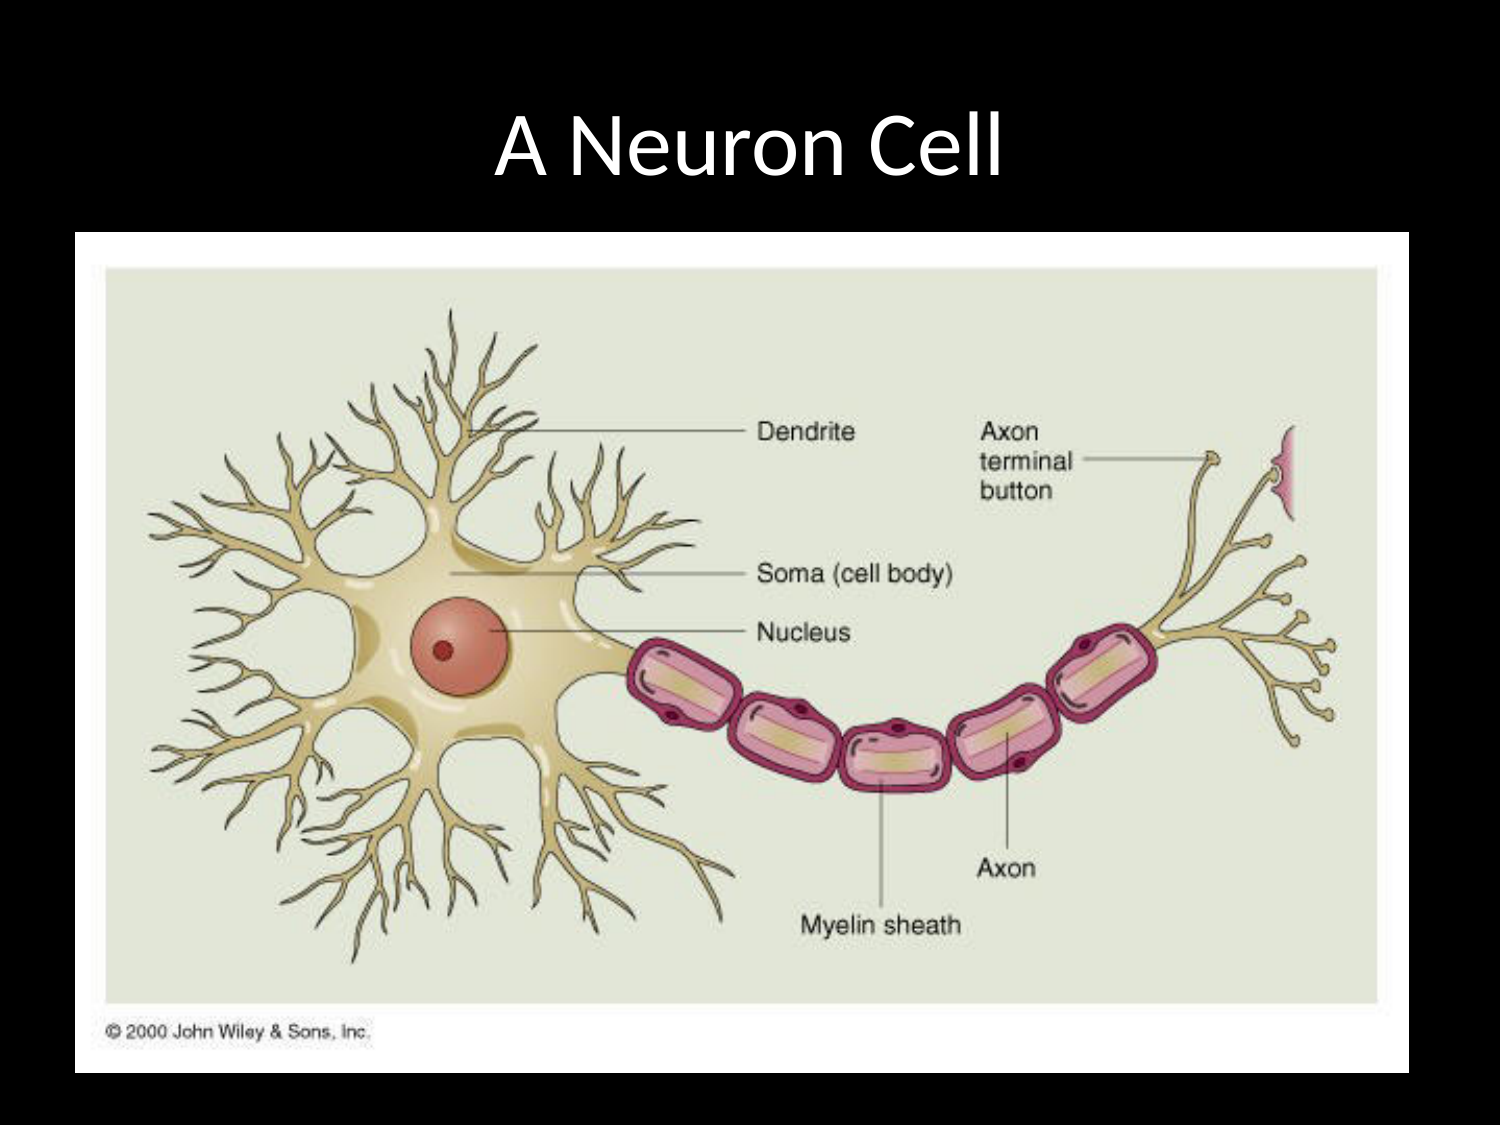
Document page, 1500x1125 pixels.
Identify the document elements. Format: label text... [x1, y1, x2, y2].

title A Neuron Cell [75, 45, 1425, 233]
picture [74, 232, 1409, 1073]
